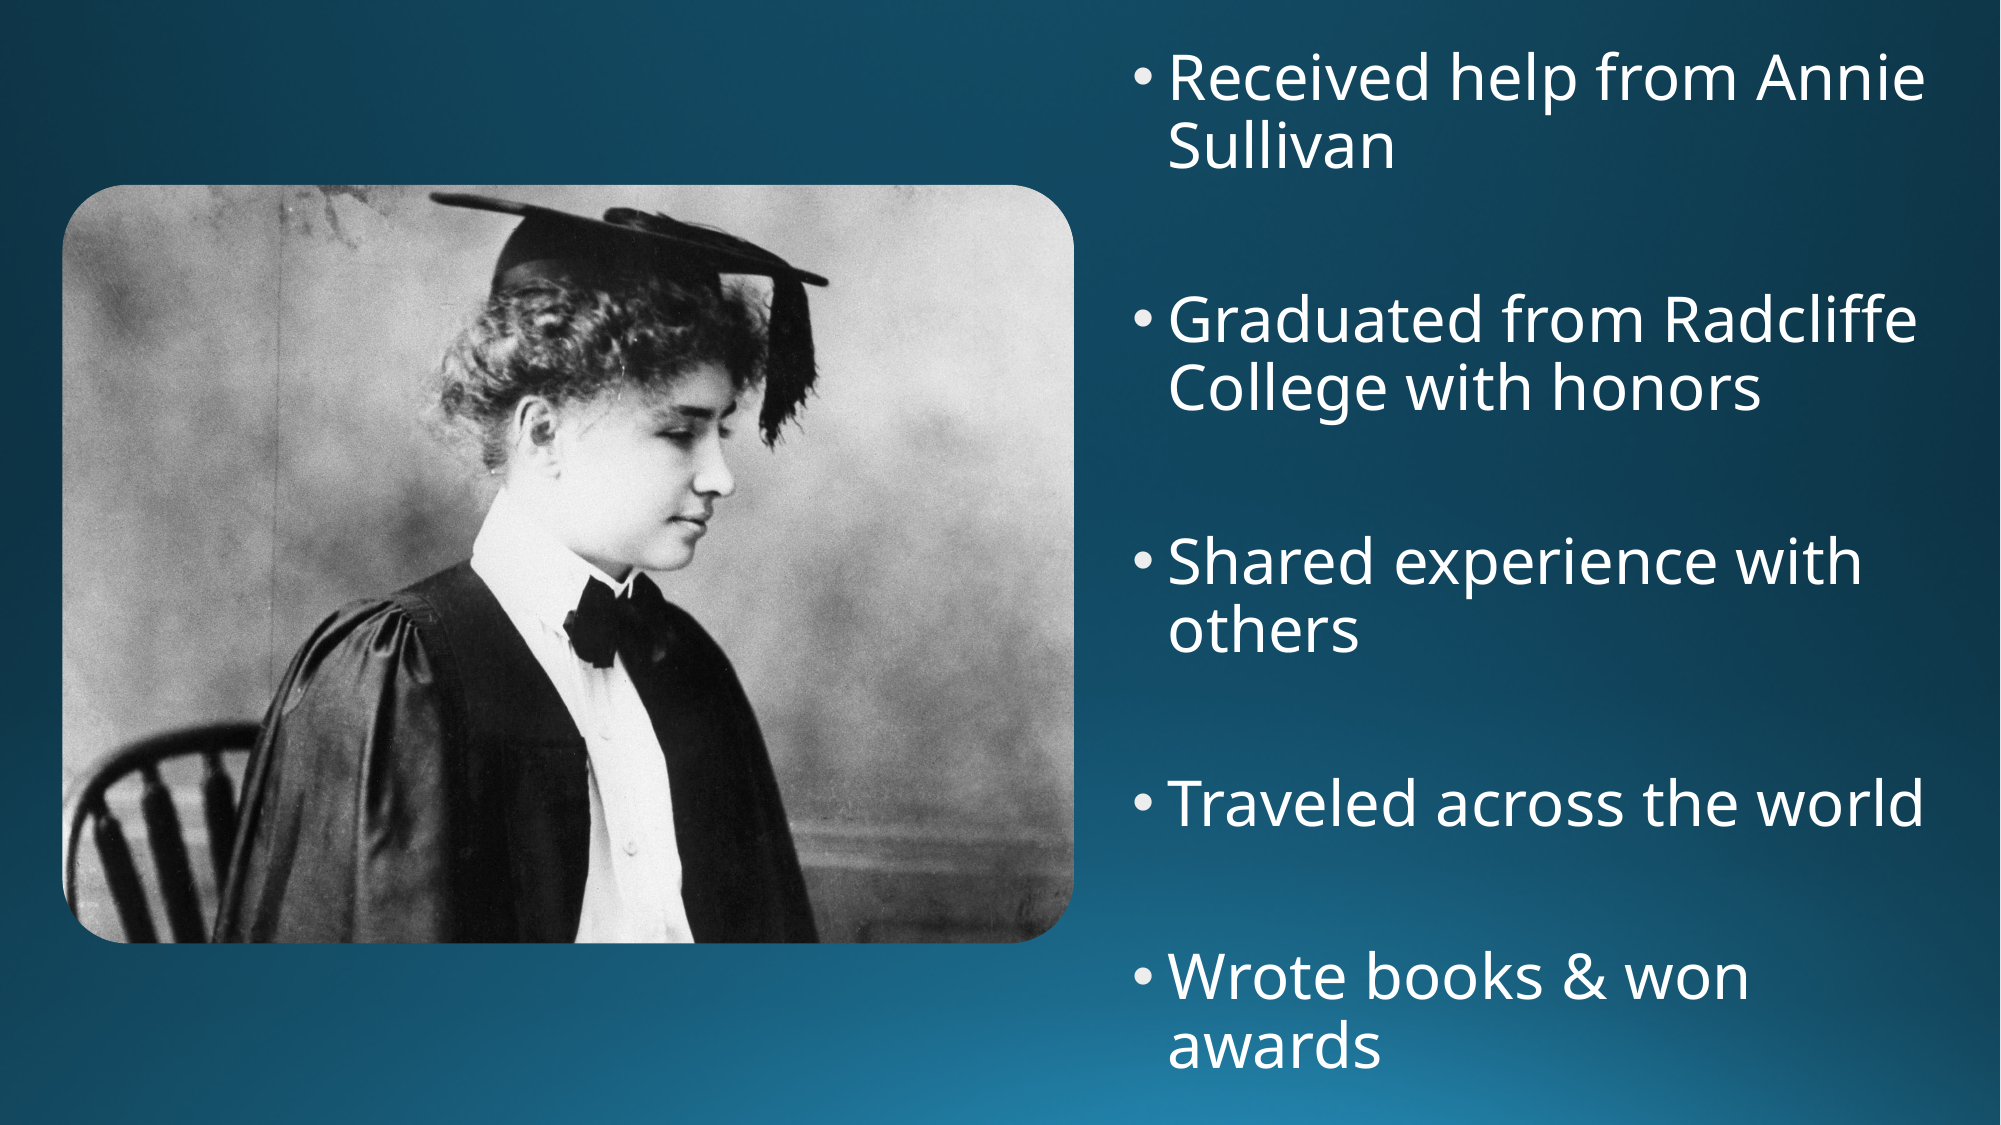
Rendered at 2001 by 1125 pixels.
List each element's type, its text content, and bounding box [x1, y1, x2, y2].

picture [0, 0, 2001, 1125]
list Received help from Annie Sullivan Graduated from Radcliffe College with honors Shared experience with others Traveled across the world Wrote books & won awards [1117, 37, 1980, 1091]
